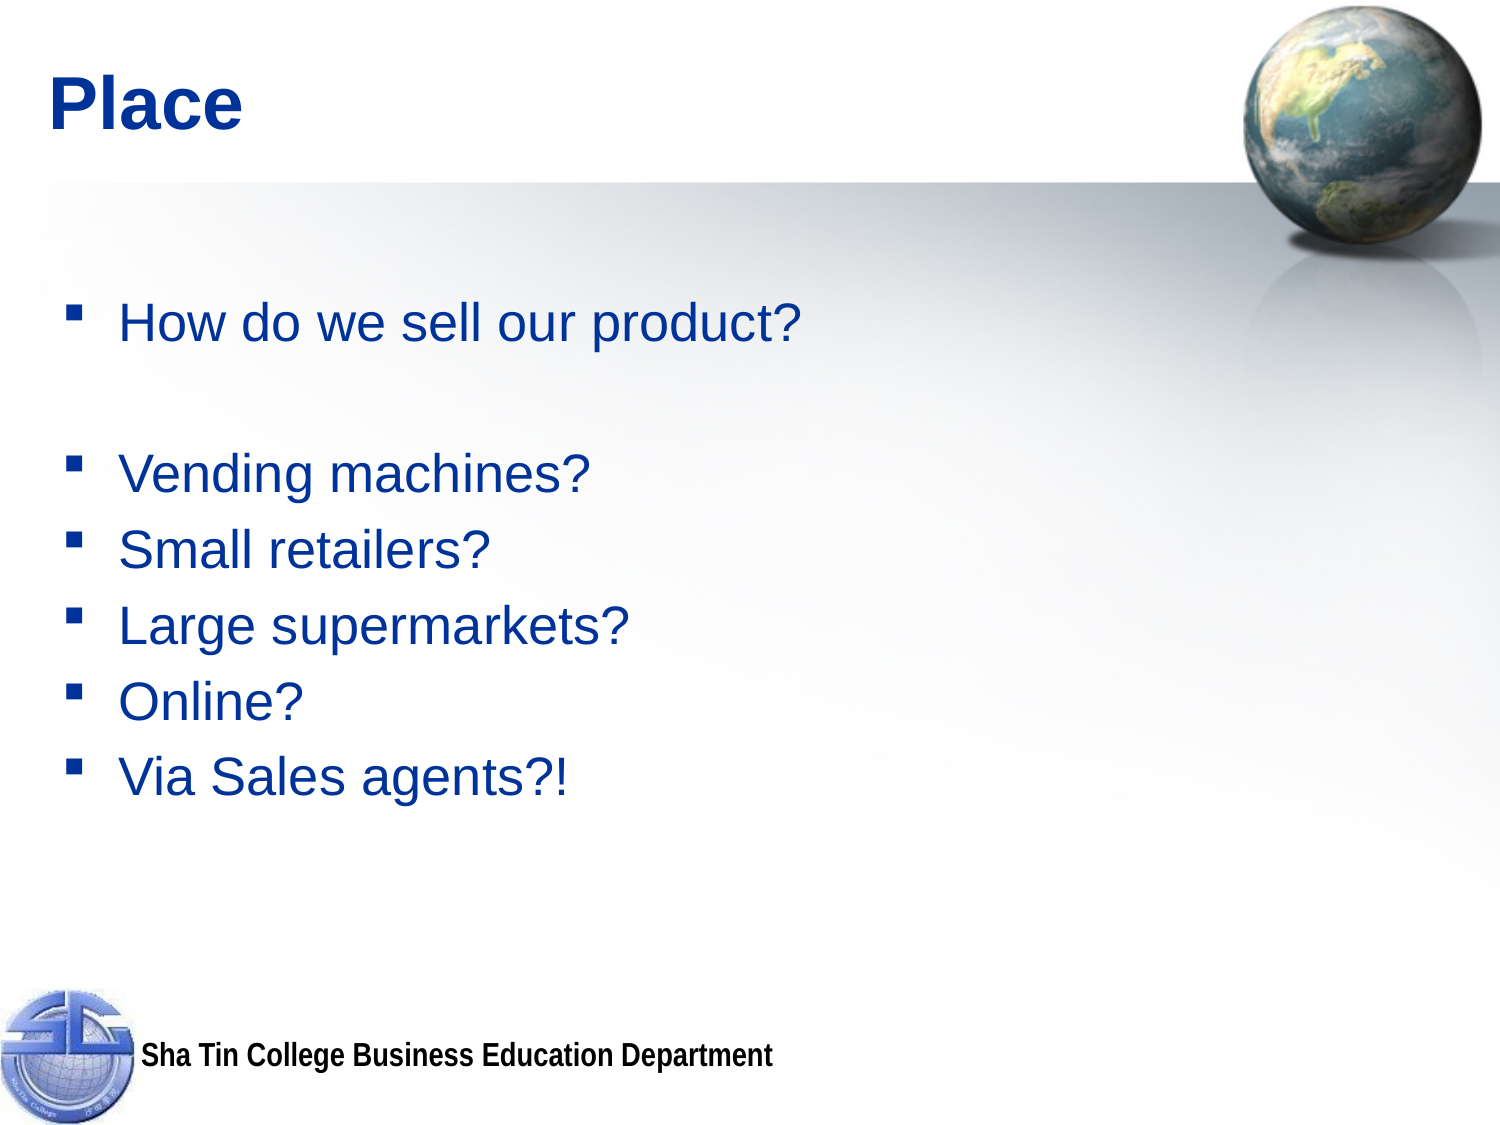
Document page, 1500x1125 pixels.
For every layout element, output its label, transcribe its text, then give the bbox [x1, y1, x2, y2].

picture [0, 0, 1500, 1125]
title Place [33, 30, 1228, 170]
list How do we sell our product? Vending machines? Small retailers? Large supermarkets? Online? Via Sales agents?! [46, 279, 1416, 971]
